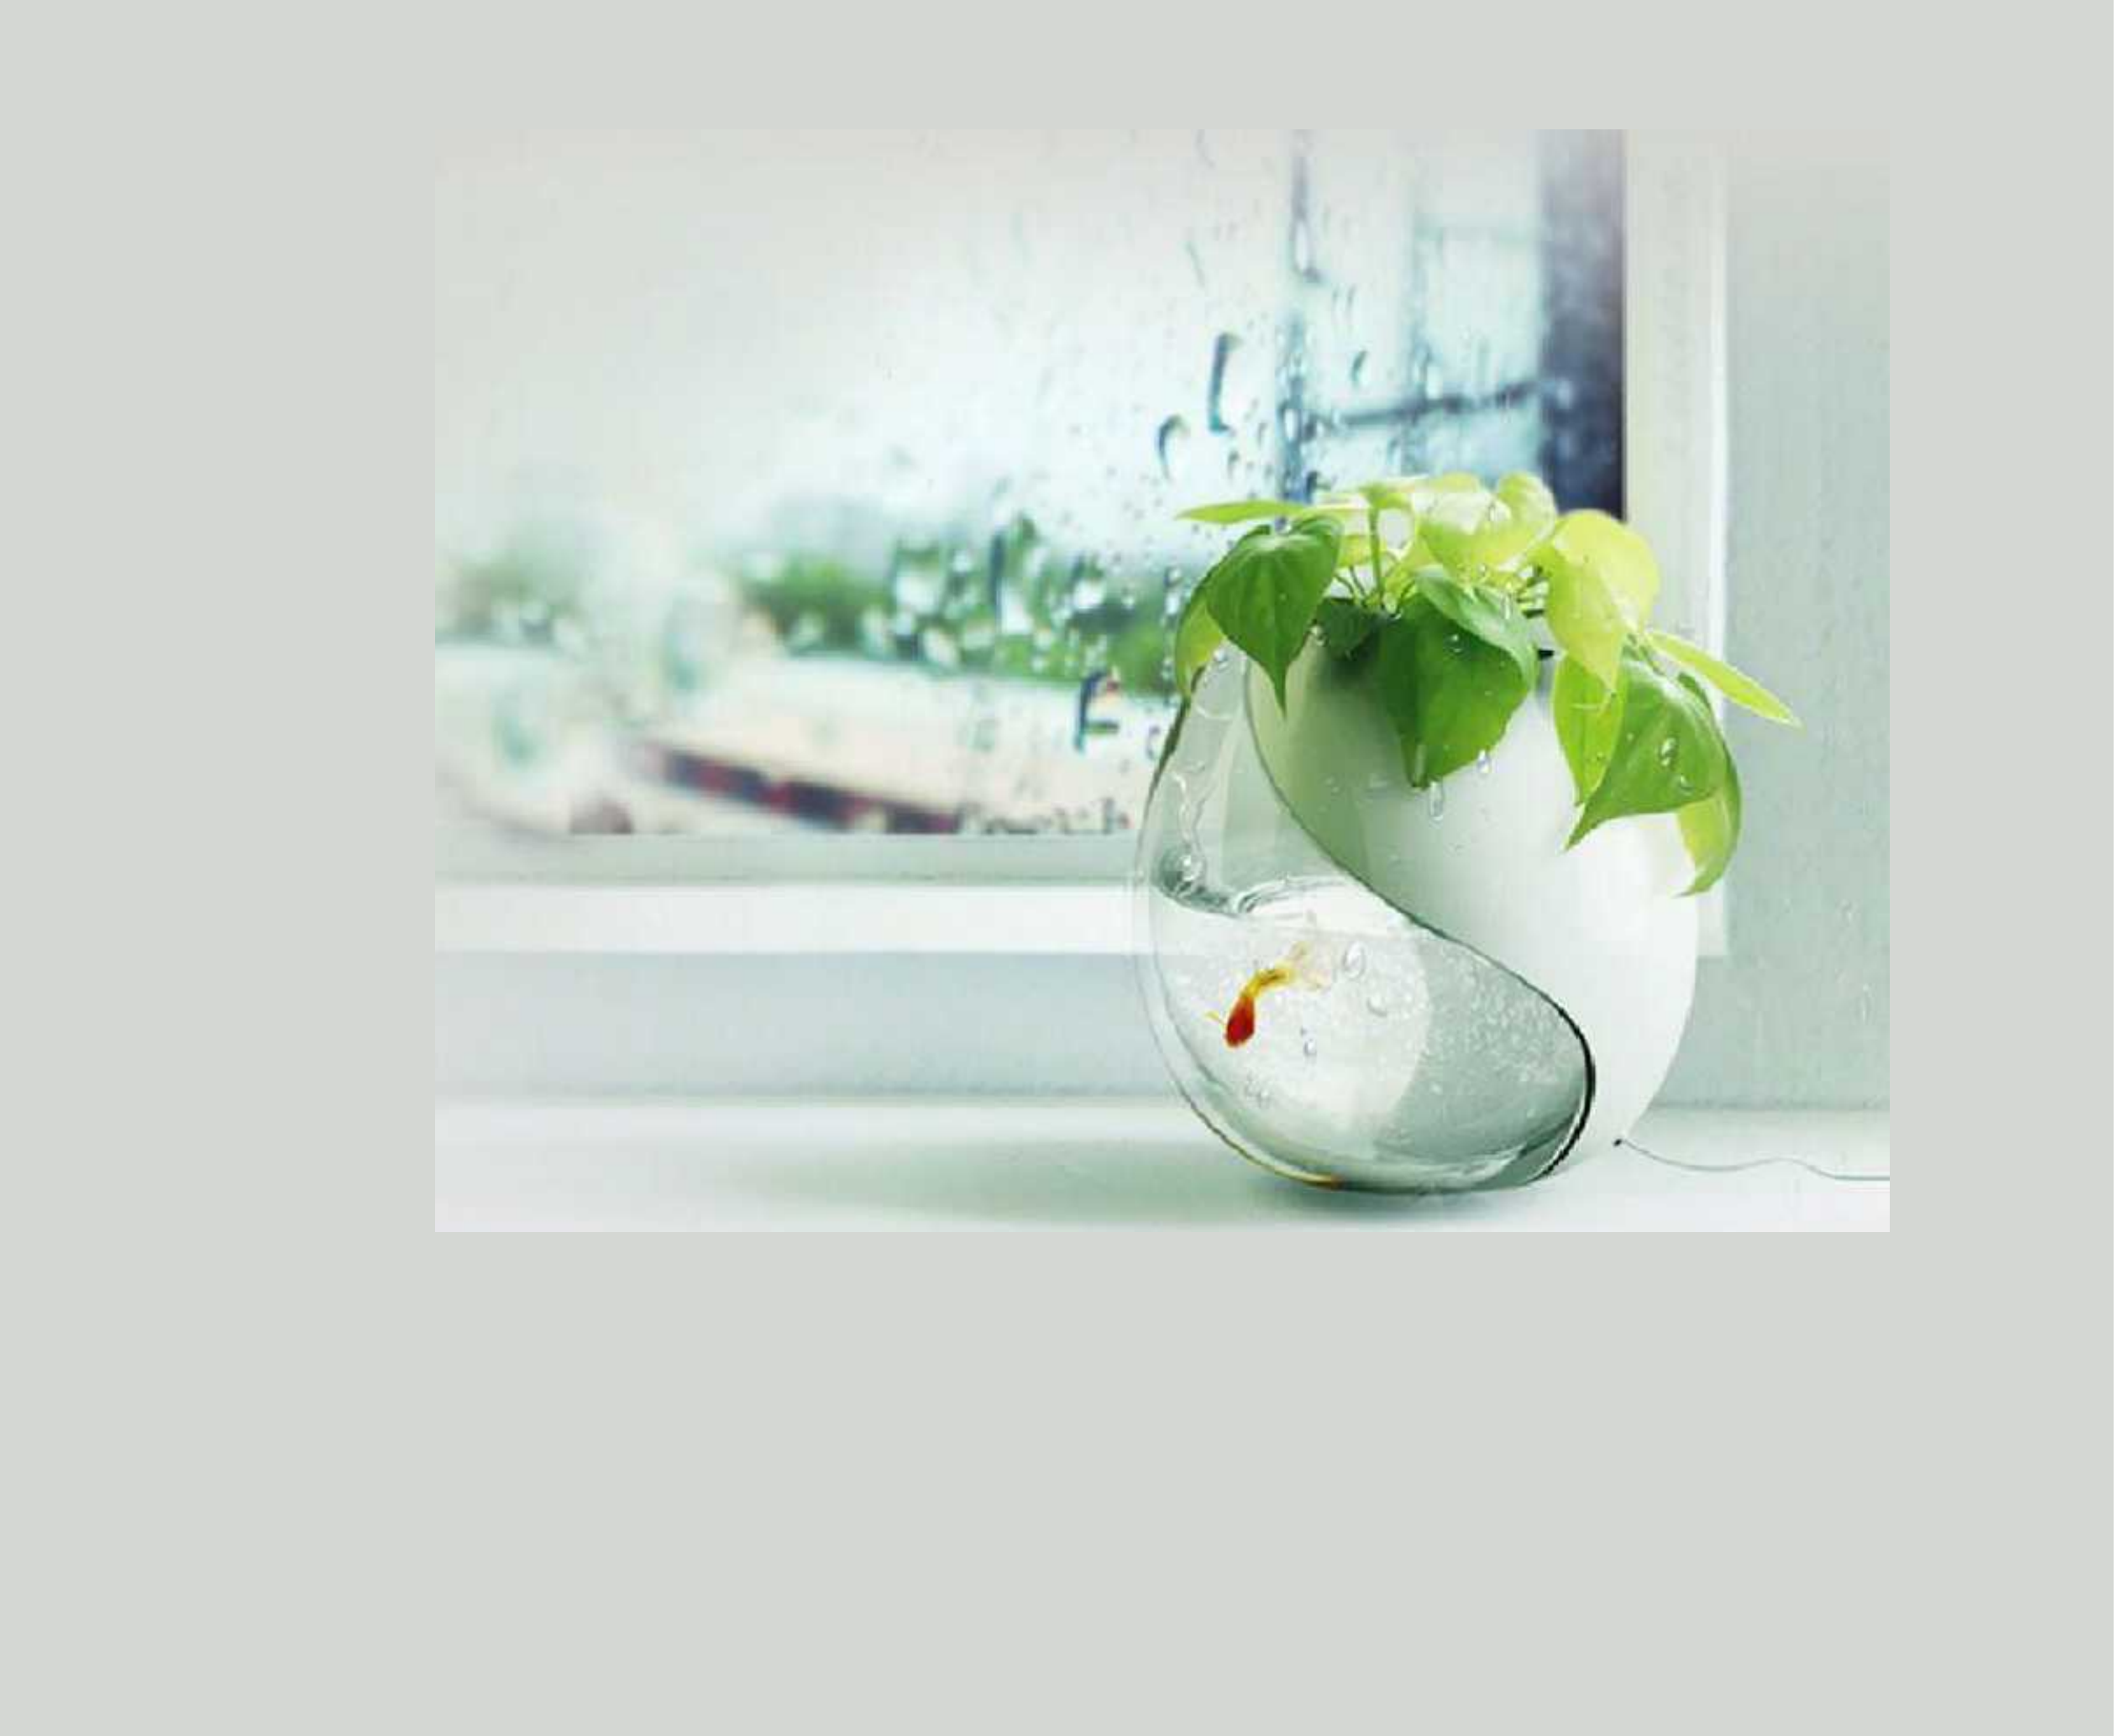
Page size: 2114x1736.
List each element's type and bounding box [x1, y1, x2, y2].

picture [435, 128, 1891, 1232]
